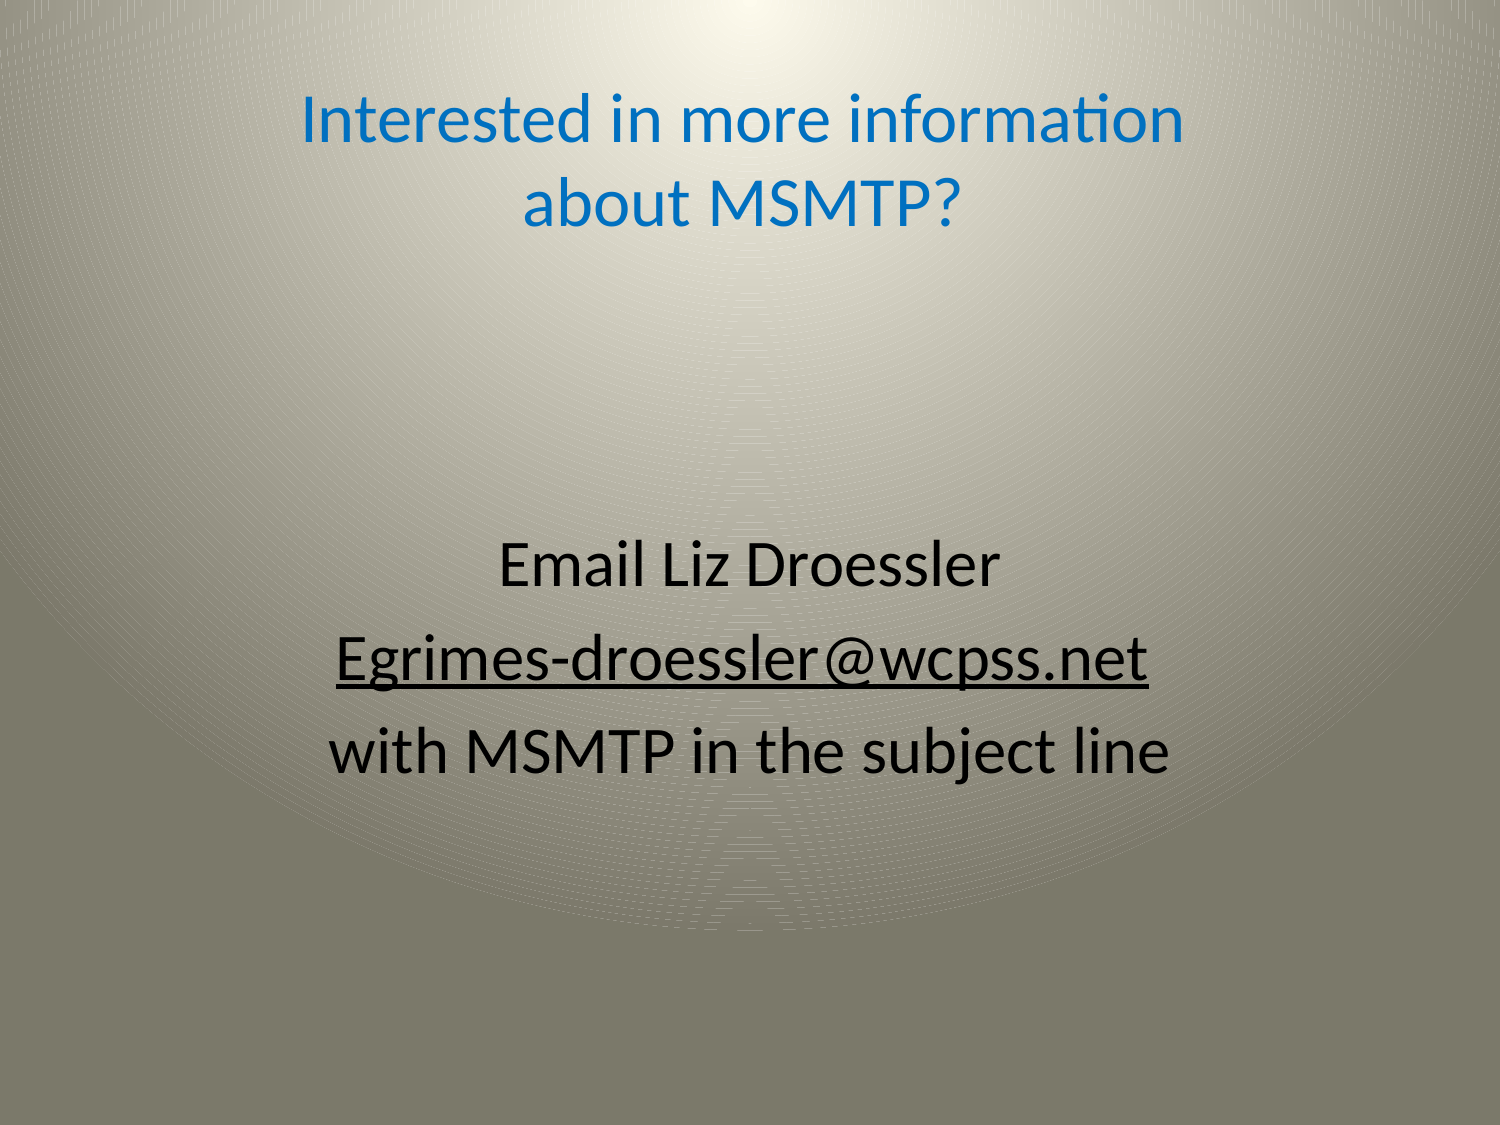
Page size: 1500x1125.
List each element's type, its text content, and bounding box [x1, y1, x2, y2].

title Interested in more information about MSMTP? [237, 62, 1250, 250]
list Email Liz Droessler Egrimes-droessler@wcpss.net with MSMTP in the subject line [75, 512, 1425, 1005]
